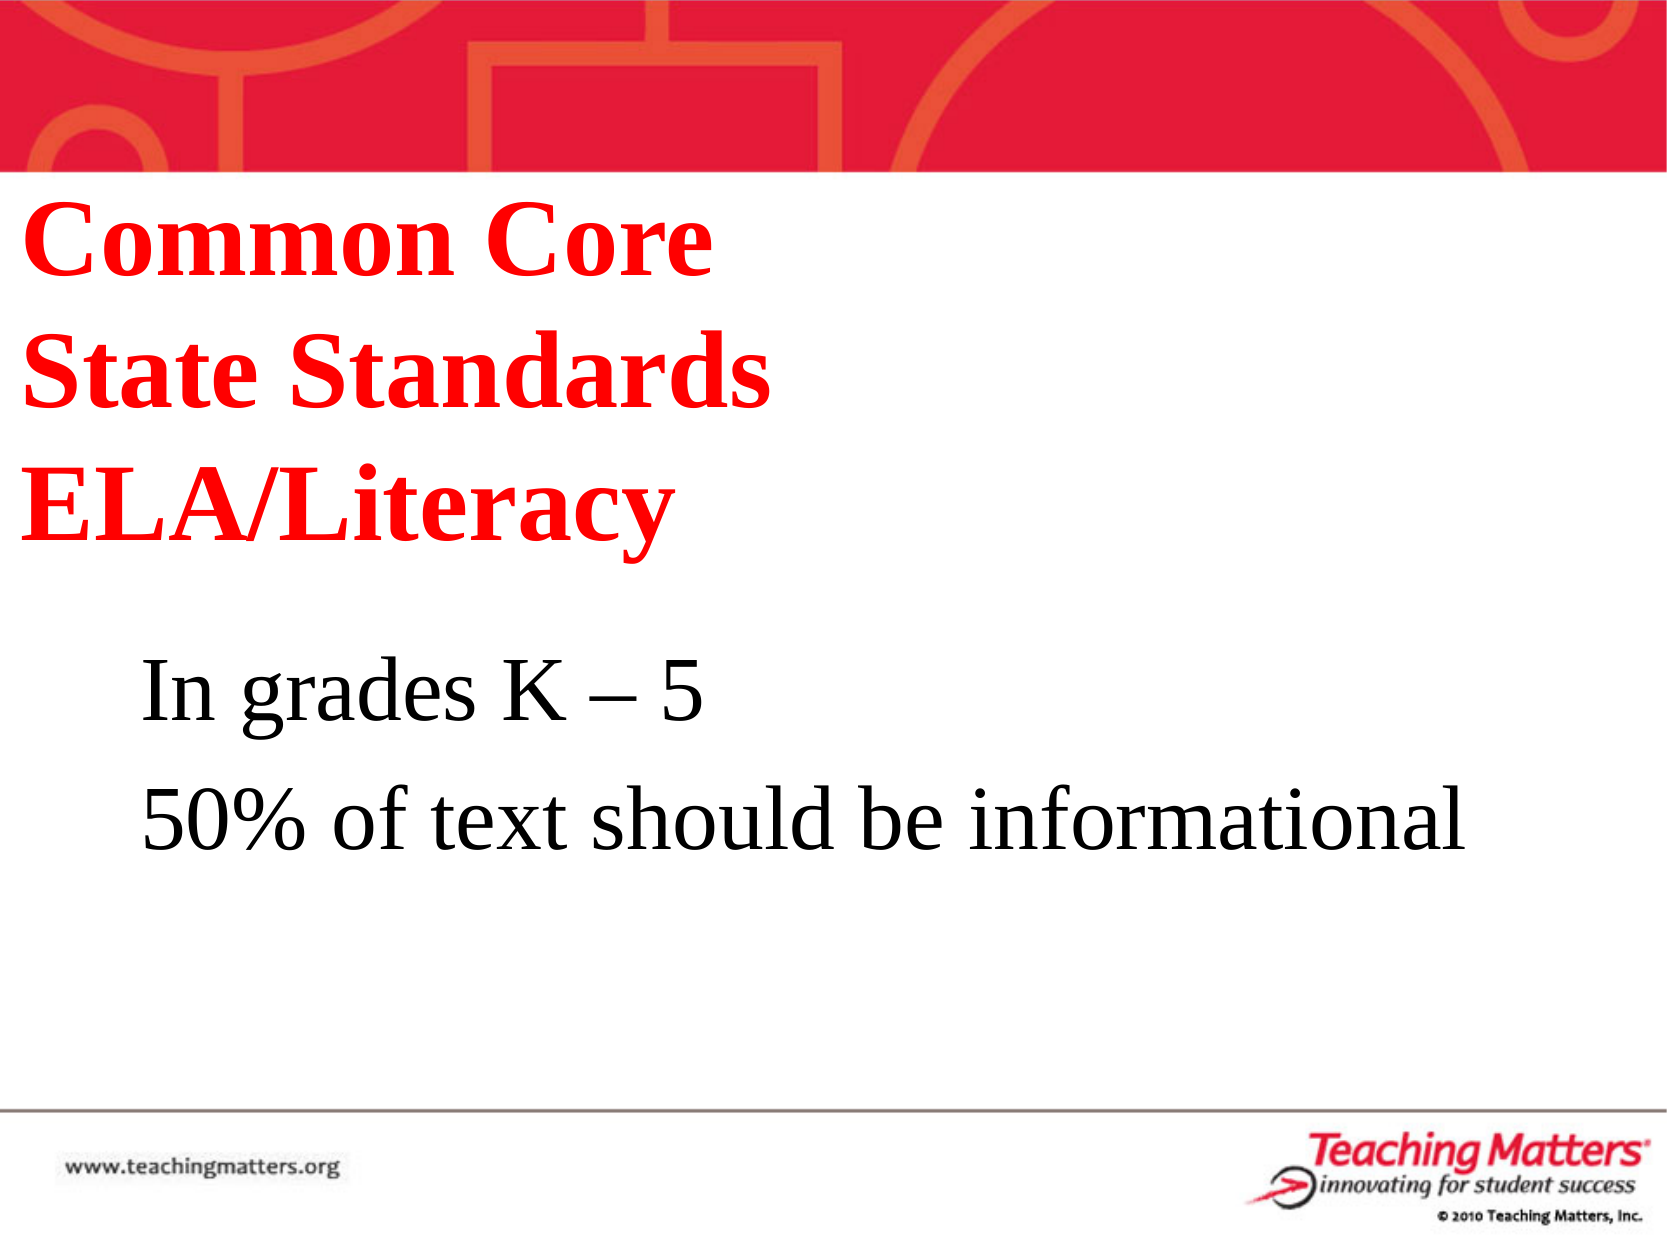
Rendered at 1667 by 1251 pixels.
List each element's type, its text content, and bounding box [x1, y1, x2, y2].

picture [0, 0, 1667, 1250]
text_box Common Core State Standards ELA/Literacy [4, 229, 1296, 563]
list In grades K – 5 50% of text should be informational [124, 599, 1556, 876]
